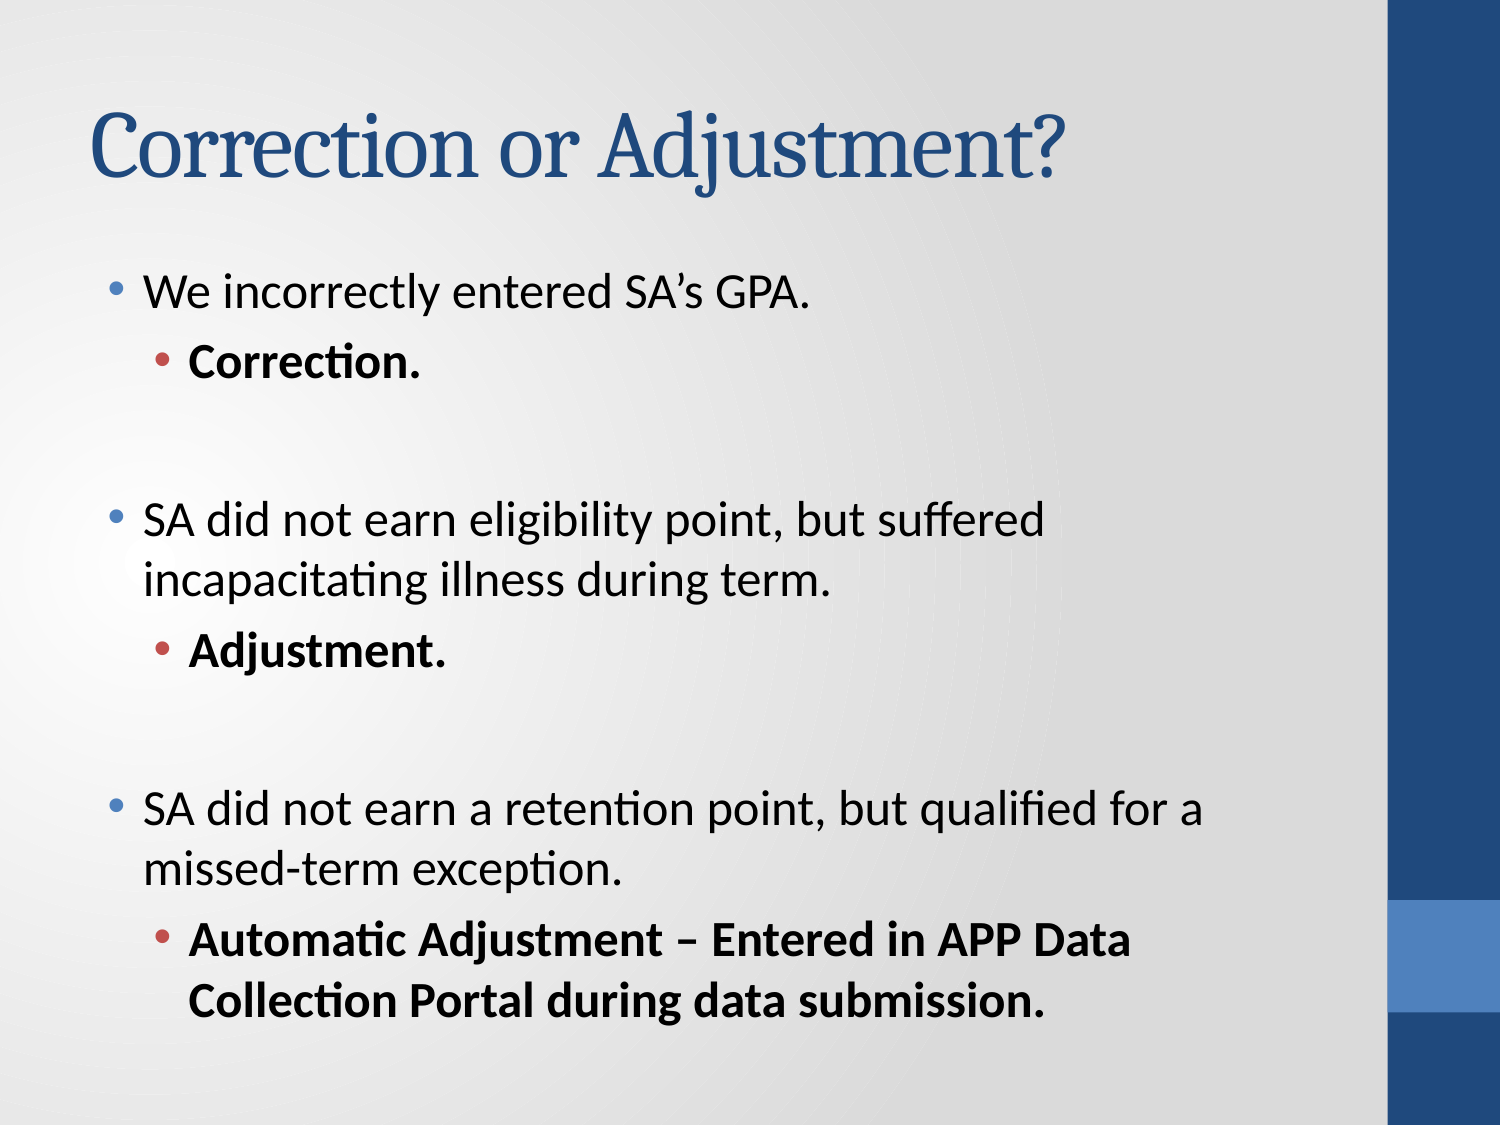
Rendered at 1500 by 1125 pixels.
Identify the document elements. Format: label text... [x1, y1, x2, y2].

title Correction or Adjustment? [75, 45, 1325, 233]
list We incorrectly entered SA’s GPA. Correction. SA did not earn eligibility point, but suffered incapacitating illness during term. Adjustment. SA did not earn a retention point, but qualified for a missed-term exception. Automatic Adjustment – Entered in APP Data Collection Portal during data submission. [75, 249, 1325, 1038]
